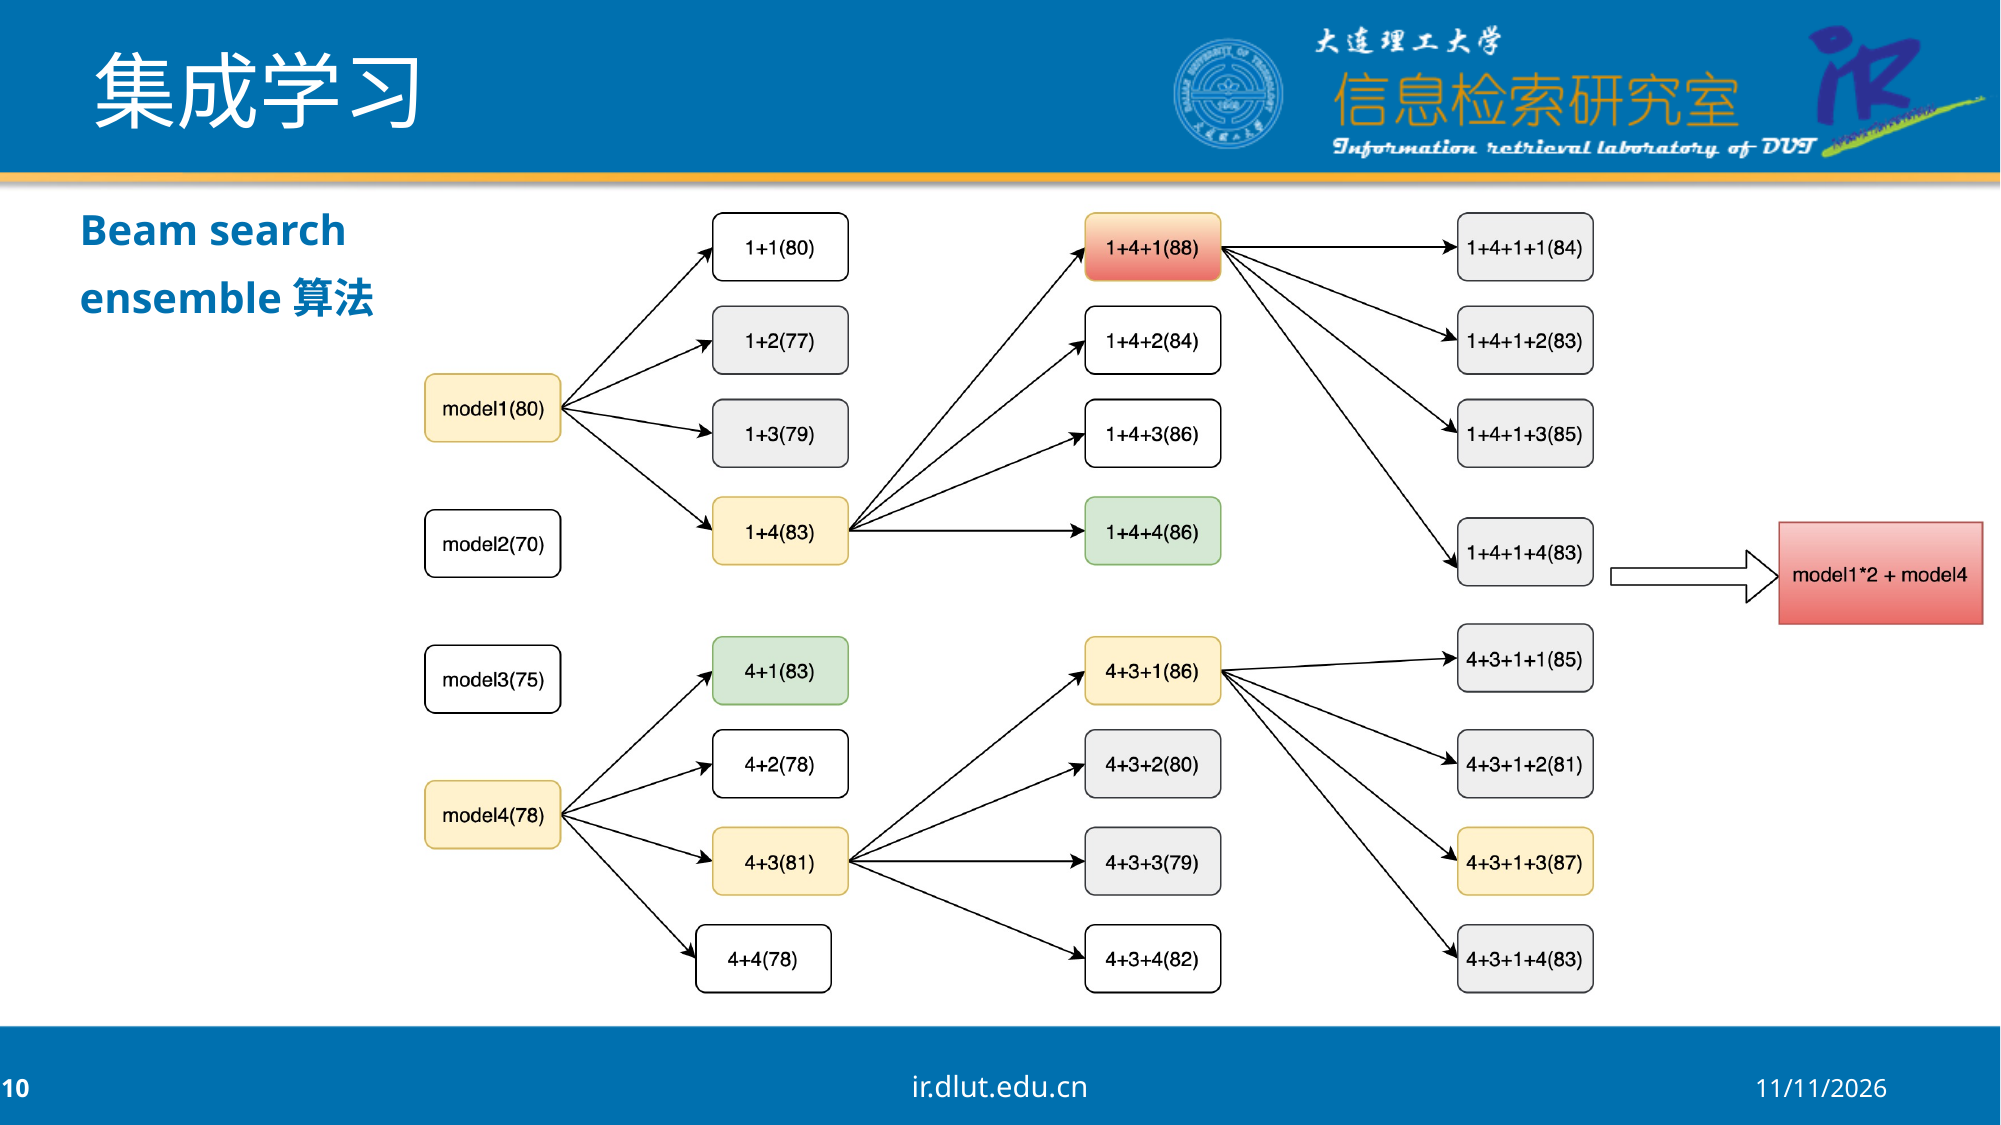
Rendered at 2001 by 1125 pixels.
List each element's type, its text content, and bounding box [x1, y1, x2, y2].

picture [0, 0, 2001, 1125]
title 集成学习 [78, 30, 1258, 148]
list Beam search ensemble算法 [0, 195, 2000, 1023]
